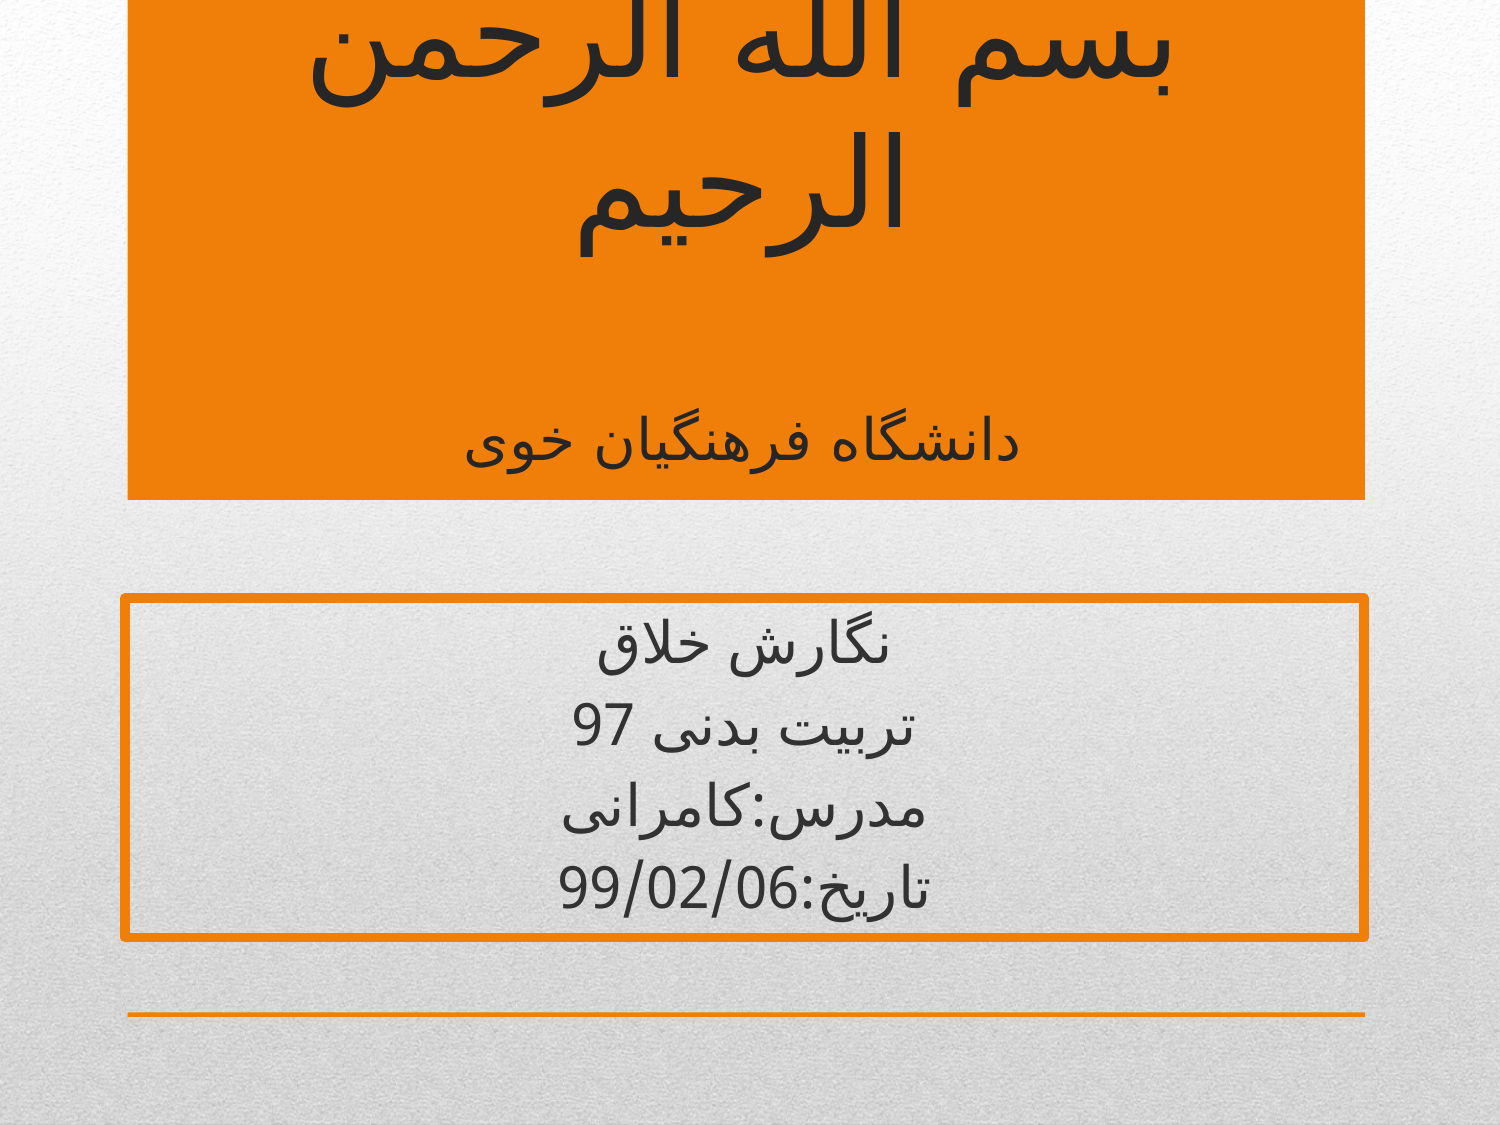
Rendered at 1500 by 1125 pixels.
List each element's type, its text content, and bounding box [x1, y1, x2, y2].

title بسم الله الرحمن الرحیم دانشگاه فرهنگیان خوی [123, 54, 1362, 480]
subtitle نگارش خلاق تربیت بدنی 97 مدرس:کامرانی تاریخ:99/02/06 [125, 597, 1365, 938]
